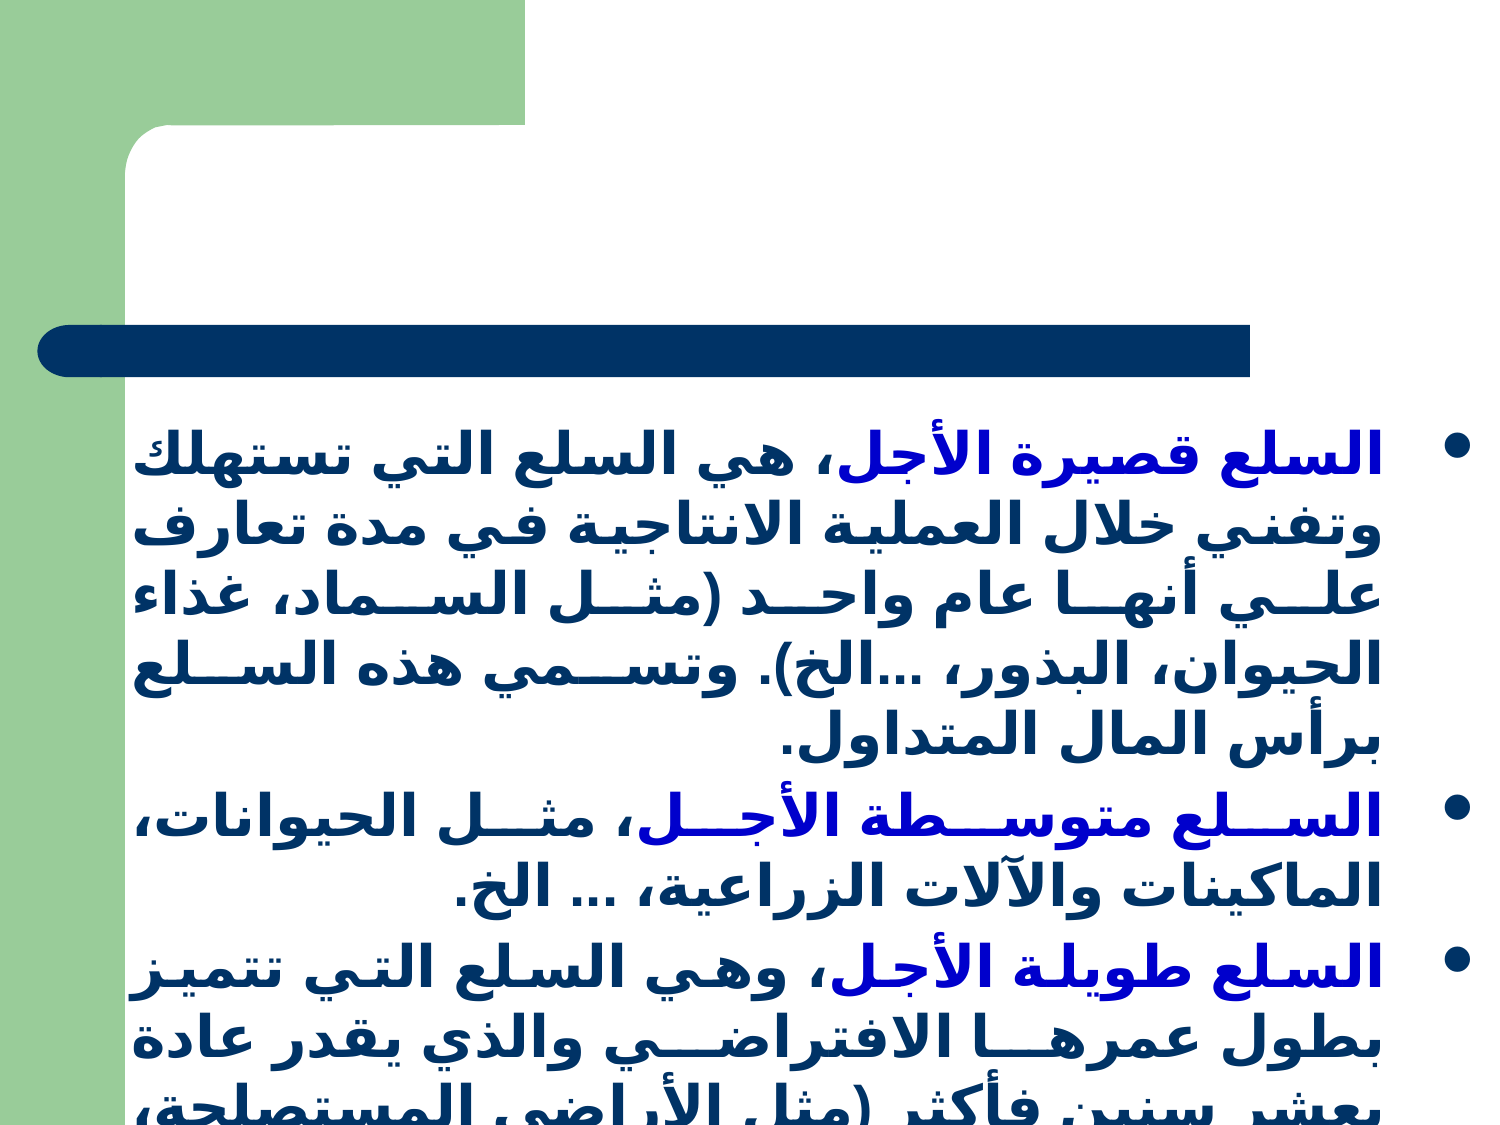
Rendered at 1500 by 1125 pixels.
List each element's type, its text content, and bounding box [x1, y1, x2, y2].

list السلع قصيرة الأجل، هي السلع التي تستهلك وتفني خلال العملية الانتاجية في مدة تعارف علي أنها عام واحد (مثل السماد، غذاء الحيوان، البذور، ...الخ). وتسمي هذه السلع برأس المال المتداول. السلع متوسطة الأجل، مثل الحيوانات، الماكينات والآلات الزراعية، ... الخ. السلع طويلة الأجل، وهي السلع التي تتميز بطول عمرها الافتراضي والذي يقدر عادة بعشر سنين فأكثر (مثل الأراضي المستصلحة، المباني، ...). تسمي هذه السلع برأس المال الدائم أو الثابت. [115, 408, 1500, 1024]
